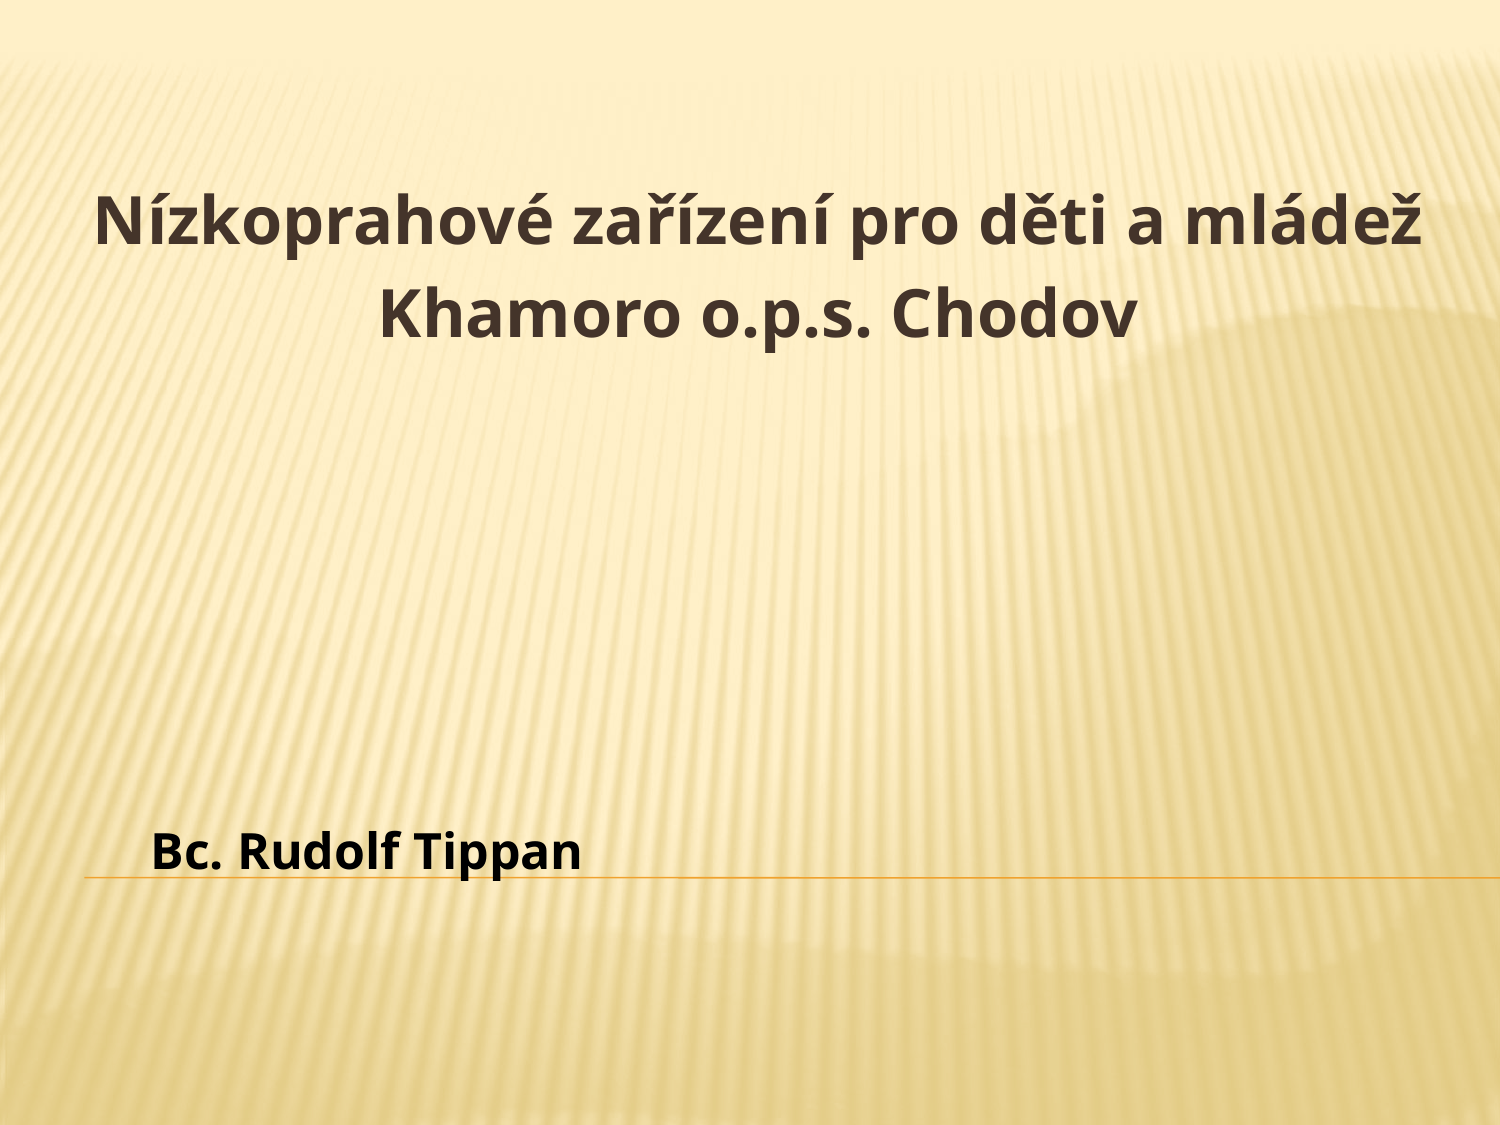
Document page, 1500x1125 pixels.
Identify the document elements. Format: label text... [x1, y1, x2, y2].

subtitle Nízkoprahové zařízení pro děti a mládež Khamoro o.p.s. Chodov [64, 196, 1453, 359]
text_box Bc. Rudolf Tippan [135, 812, 786, 887]
